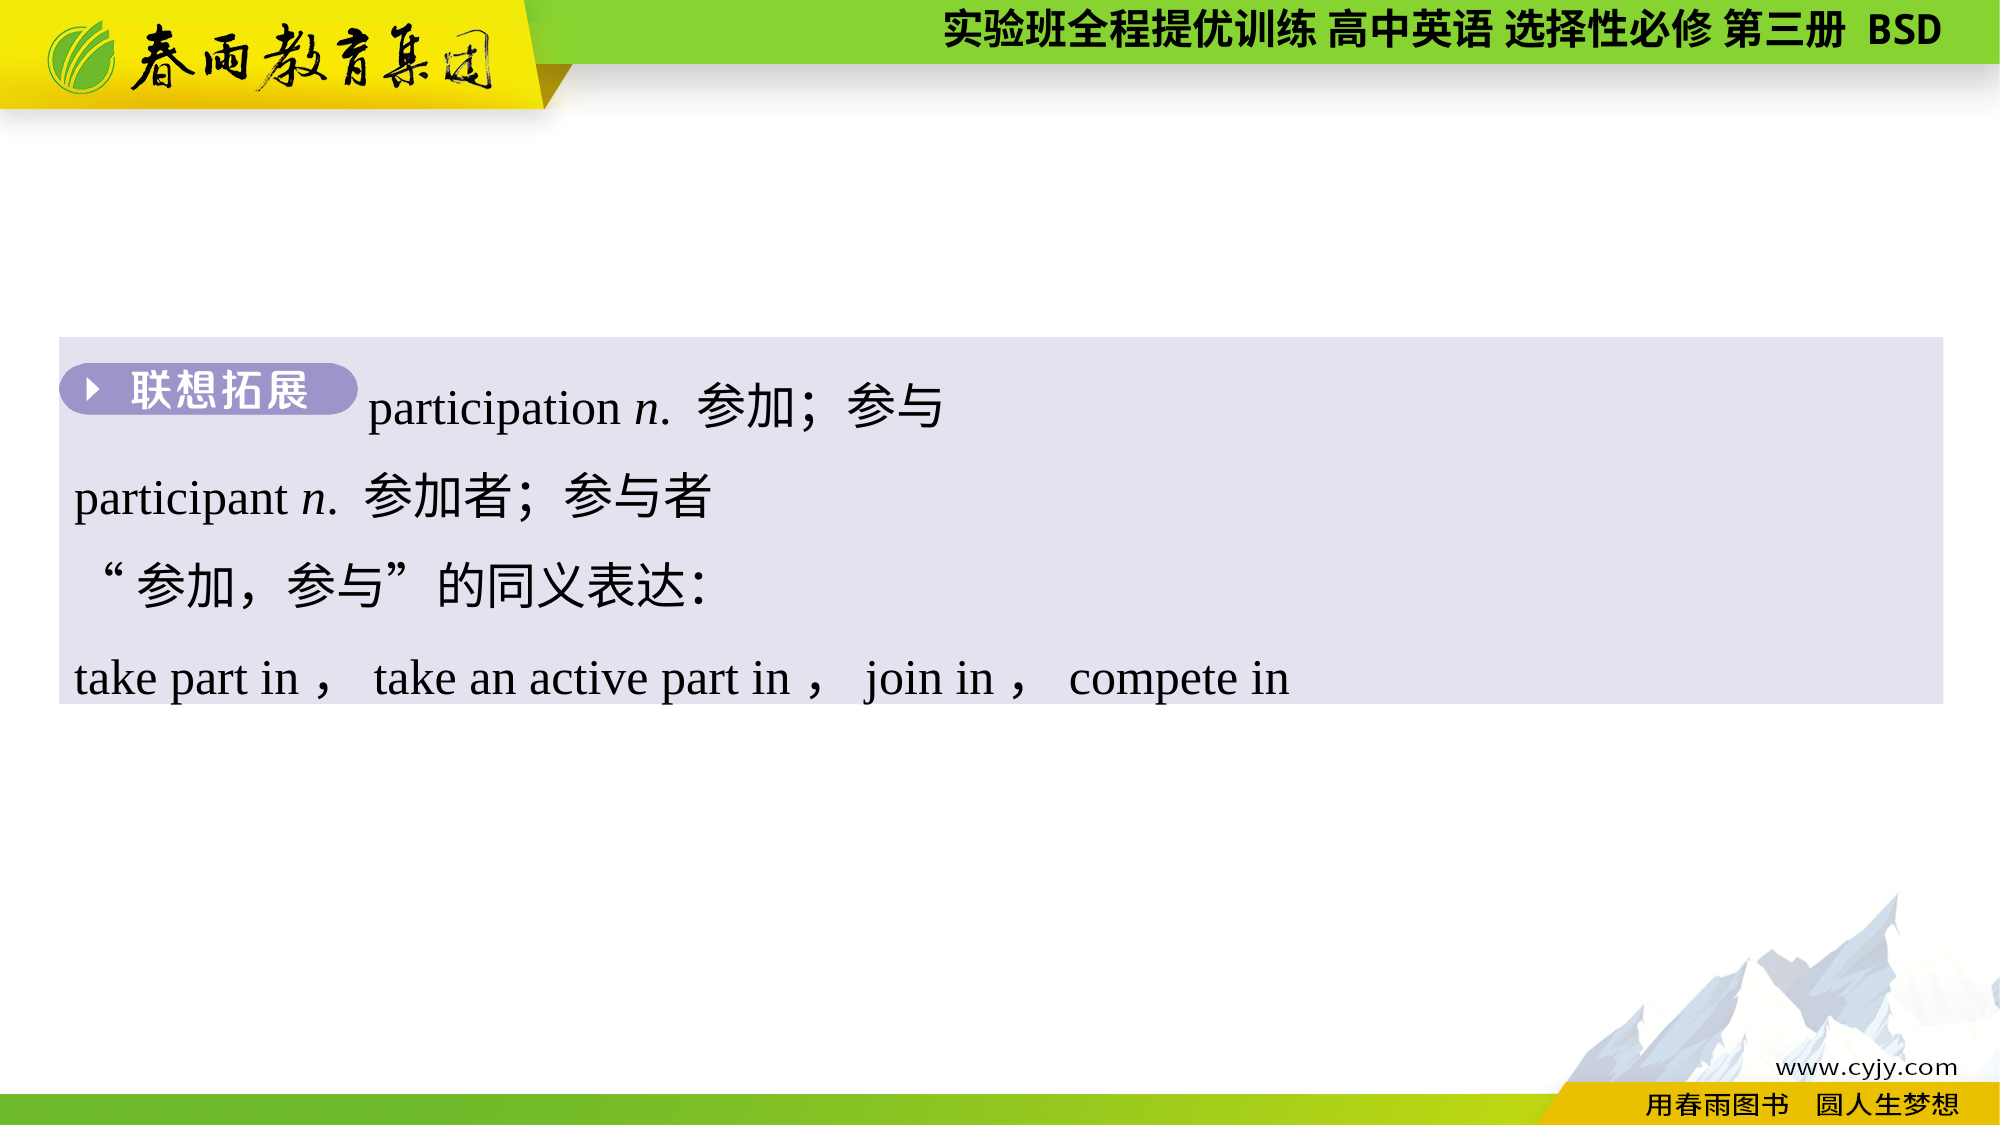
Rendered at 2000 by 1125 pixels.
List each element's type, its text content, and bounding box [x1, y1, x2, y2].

picture [0, 0, 2000, 1125]
list participation n. 参加；参与 participant n. 参加者；参与者 “参加，参与”的同义表达： take part in，take an active part in，join in，compete in [59, 337, 1944, 705]
